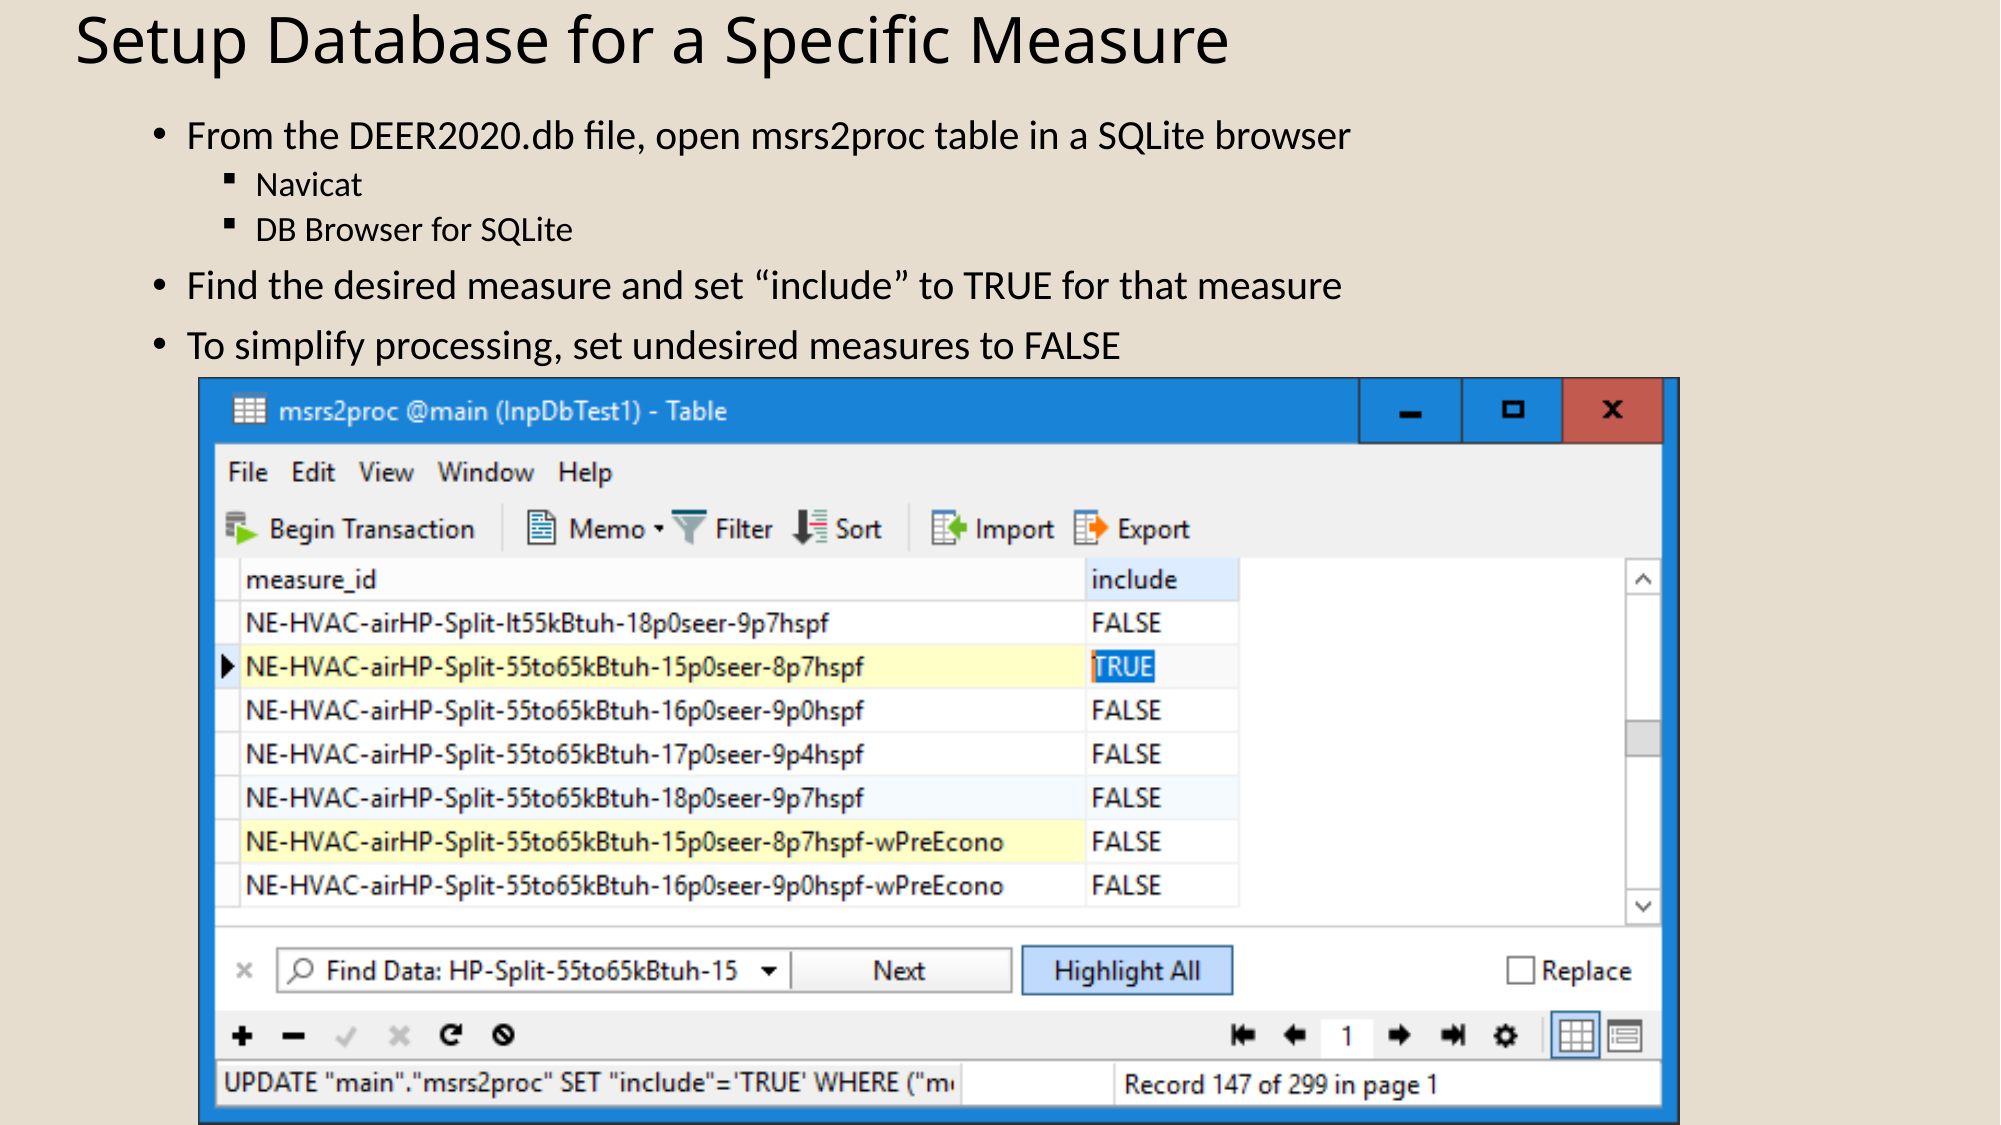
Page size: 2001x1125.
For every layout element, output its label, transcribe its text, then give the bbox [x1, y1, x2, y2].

picture [197, 377, 1680, 1125]
list From the DEER2020.db file, open msrs2proc table in a SQLite browser Navicat DB Browser for SQLite Find the desired measure and set “include” to TRUE for that measure To simplify processing, set undesired measures to FALSE [137, 106, 1942, 378]
title Setup Database for a Specific Measure [60, 0, 1786, 86]
